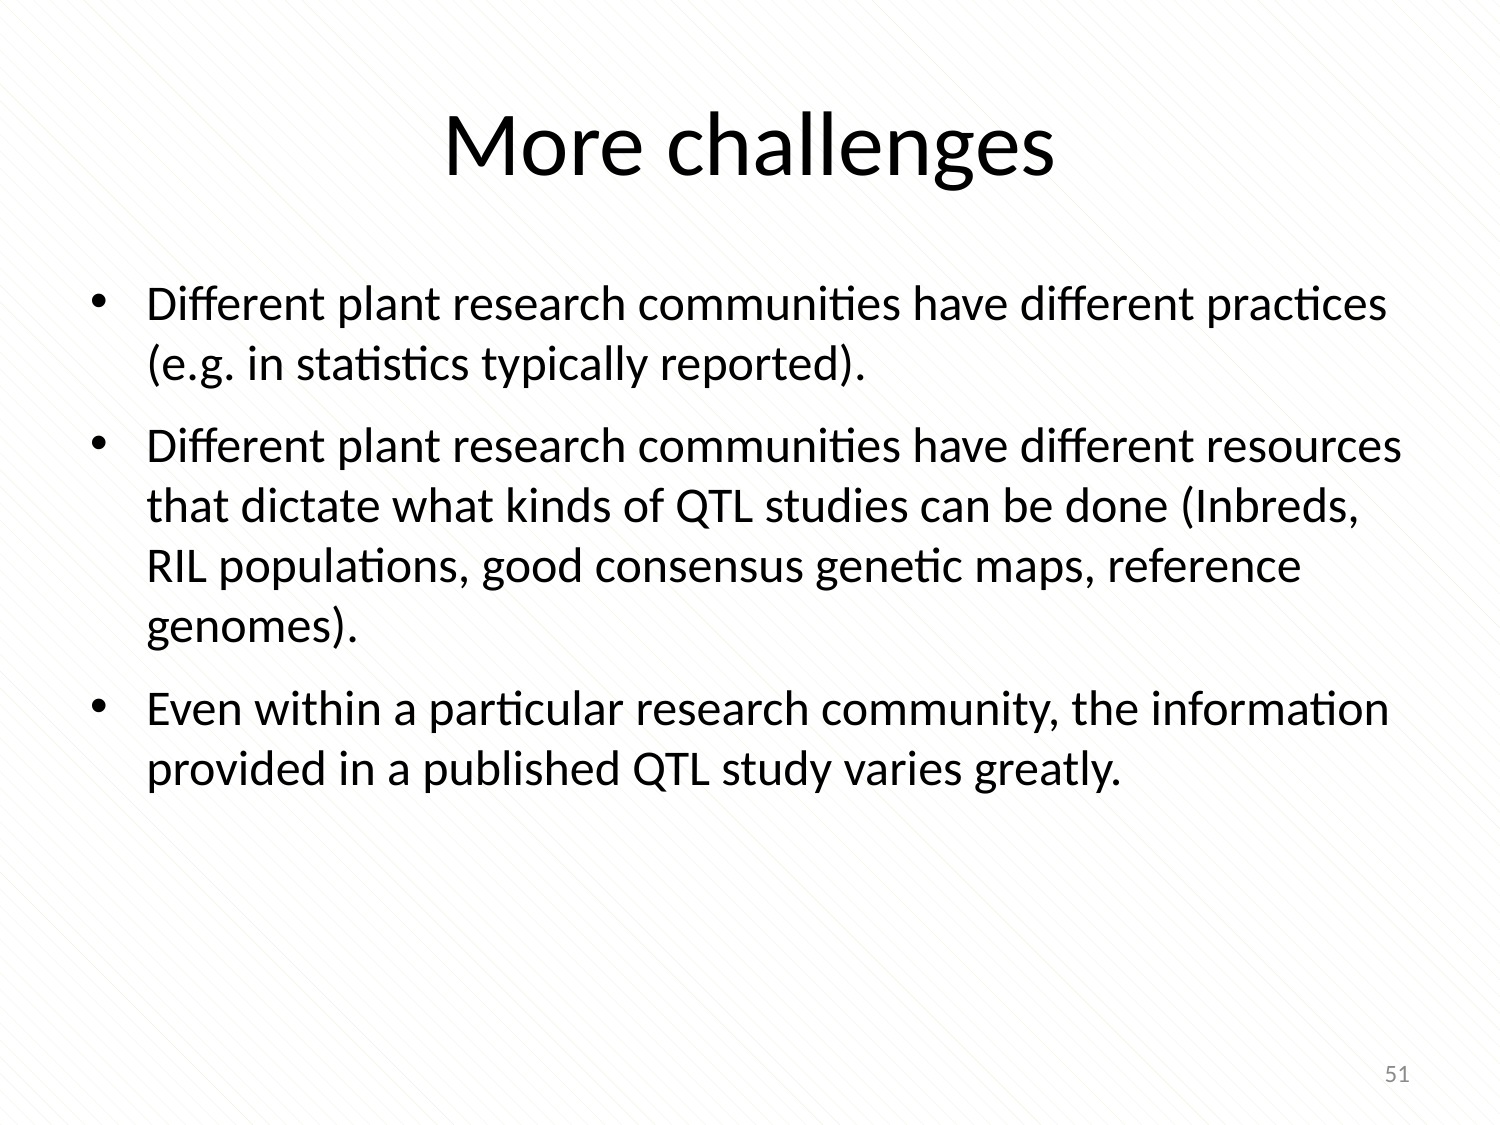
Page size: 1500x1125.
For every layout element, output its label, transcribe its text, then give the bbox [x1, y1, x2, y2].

title More challenges [75, 45, 1425, 233]
list Different plant research communities have different practices (e.g. in statistics typically reported). Different plant research communities have different resources that dictate what kinds of QTL studies can be done (Inbreds, RIL populations, good consensus genetic maps, reference genomes). Even within a particular research community, the information provided in a published QTL study varies greatly. [75, 262, 1425, 1005]
slide_number 51 [1074, 1042, 1425, 1103]
